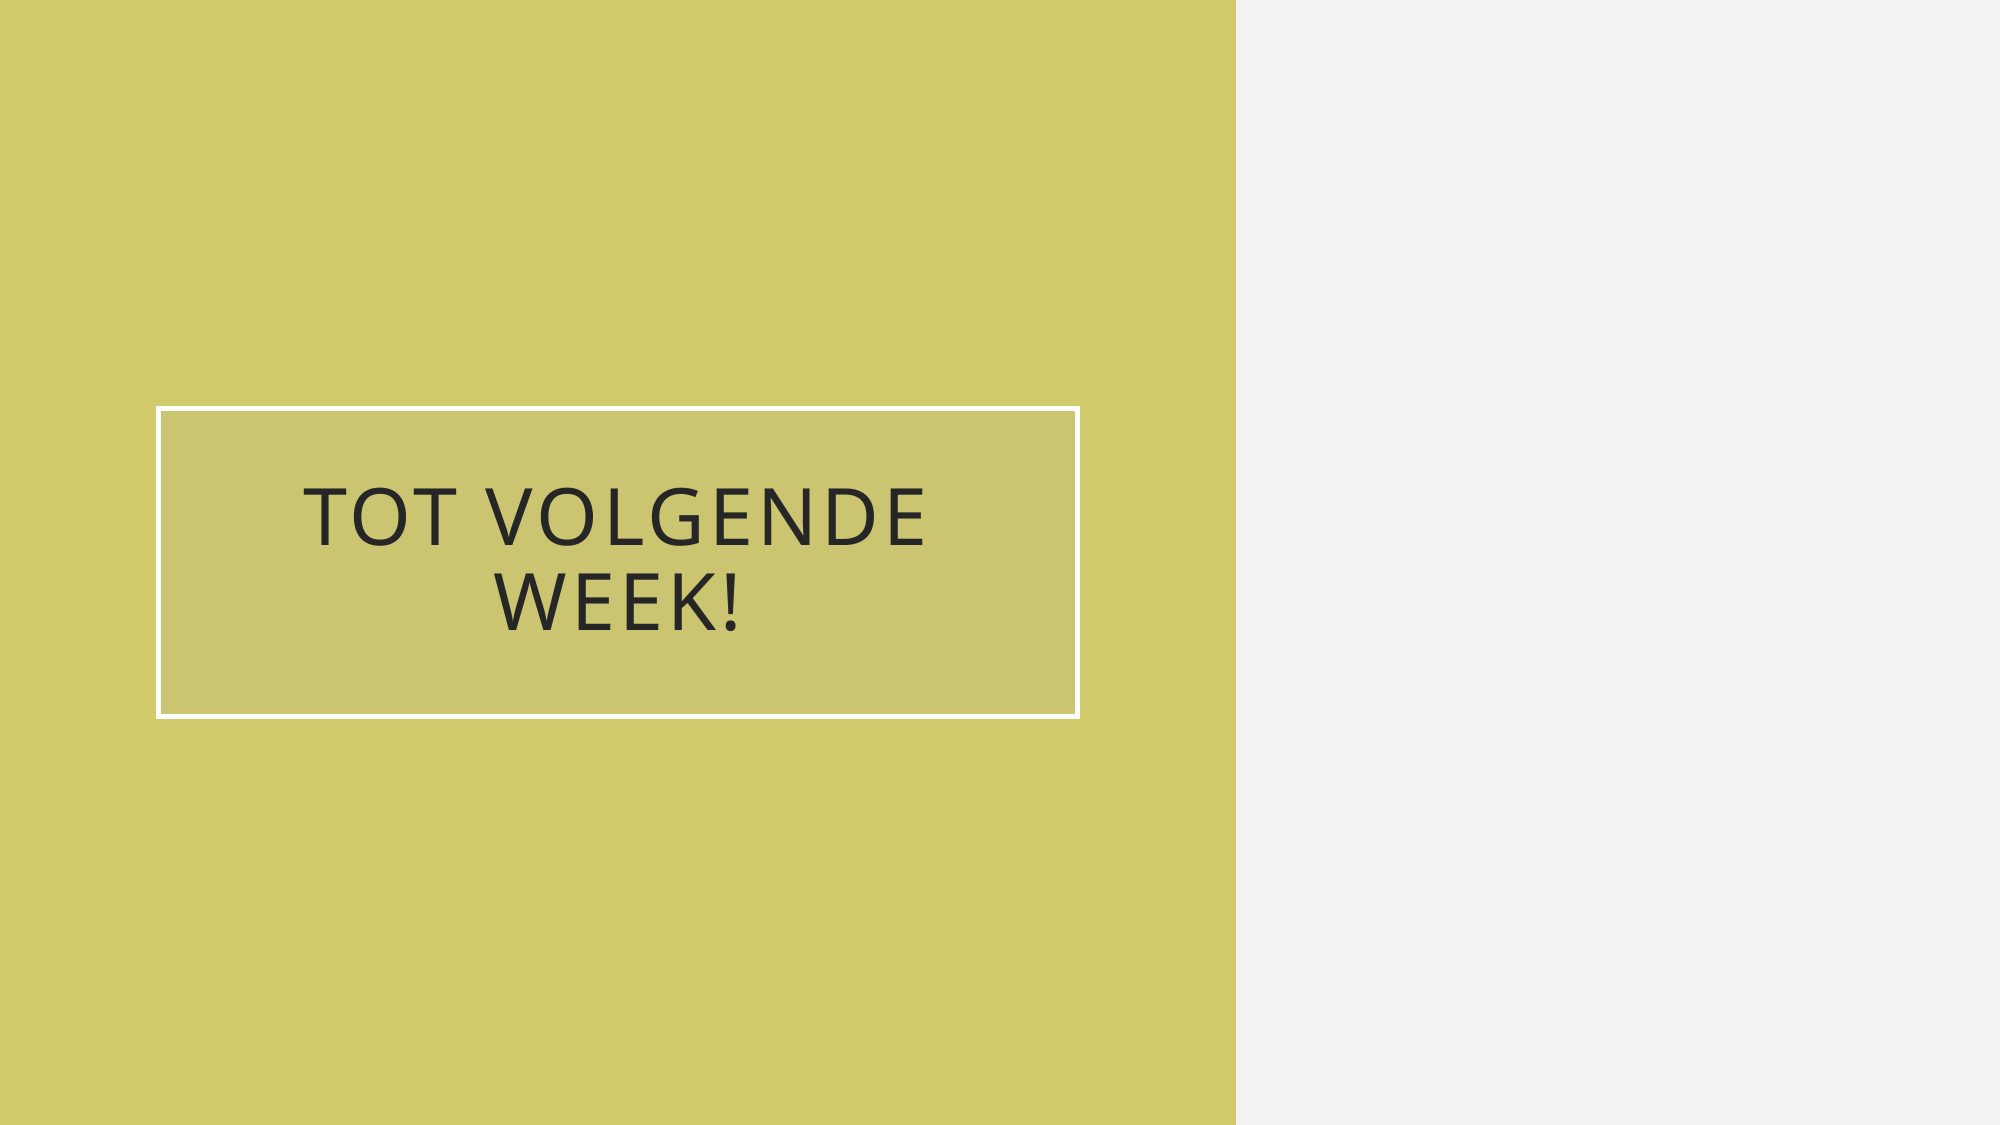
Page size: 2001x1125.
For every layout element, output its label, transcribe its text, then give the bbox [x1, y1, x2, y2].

title TOT VOLGENDE WEEK! [156, 406, 1080, 719]
text_box [1235, 0, 2000, 1125]
